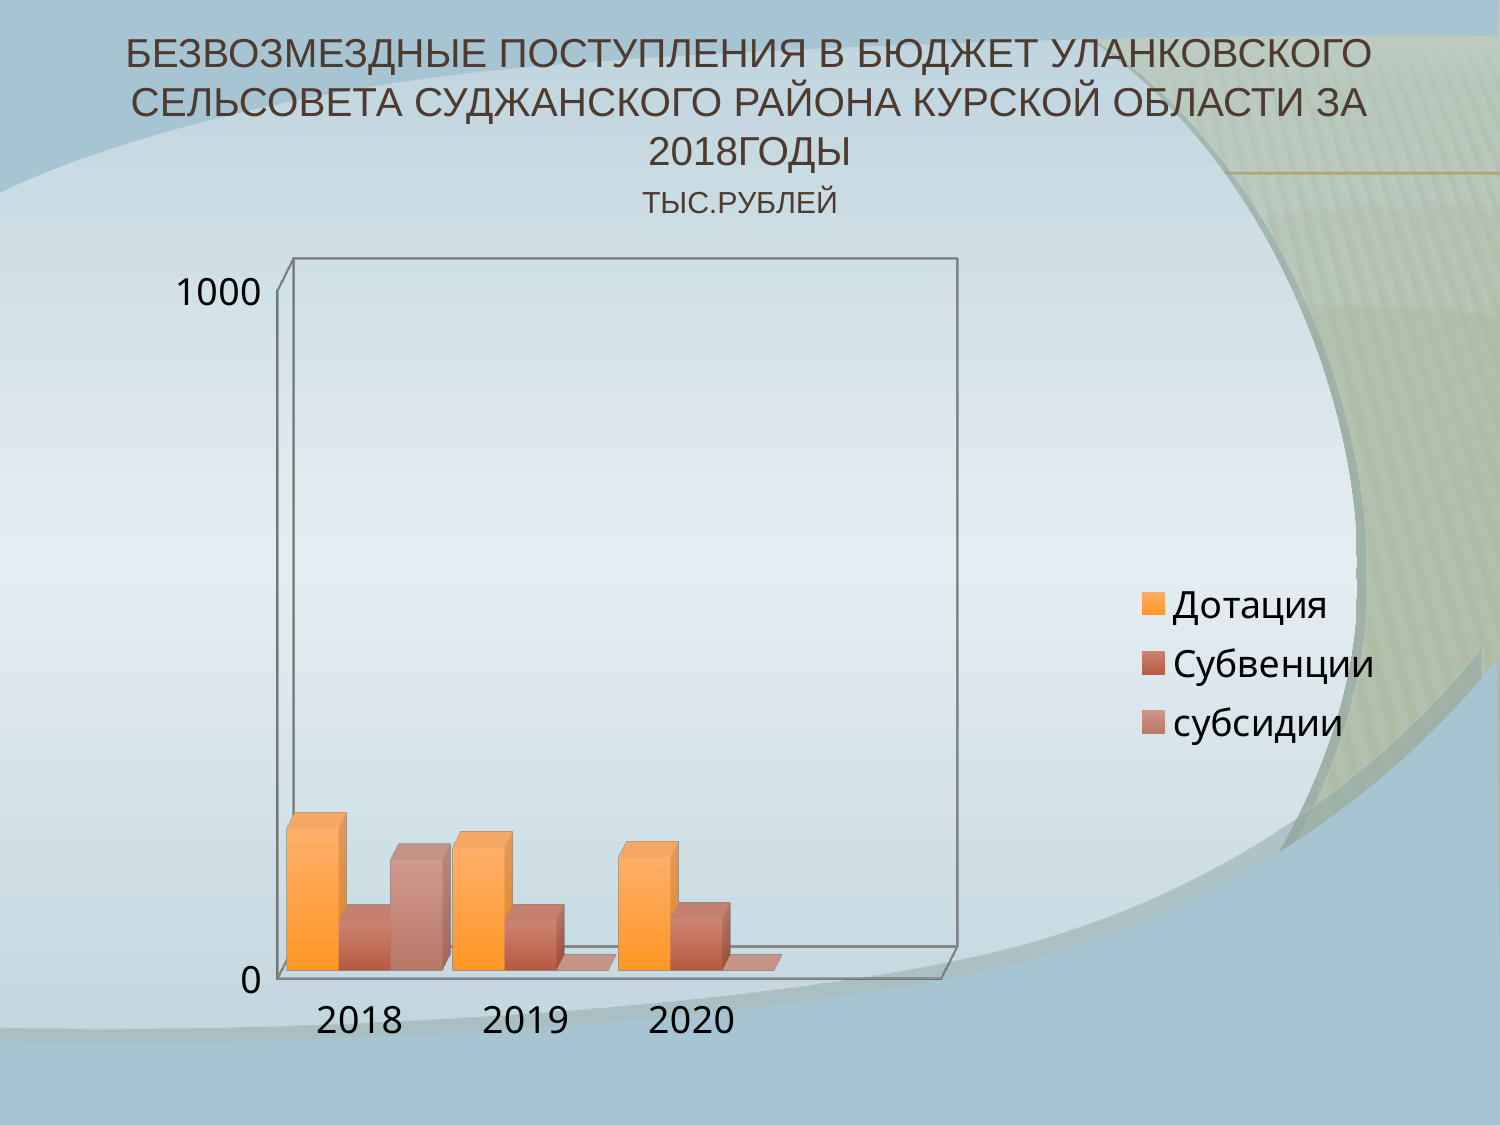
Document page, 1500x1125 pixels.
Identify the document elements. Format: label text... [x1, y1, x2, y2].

title Безвозмездные поступления в бюджет УЛАНКОВСКОГО сельсовета Суджанского района Курской области За 2018годы тыс.рублей [93, 19, 1407, 231]
chart [135, 231, 1400, 1095]
